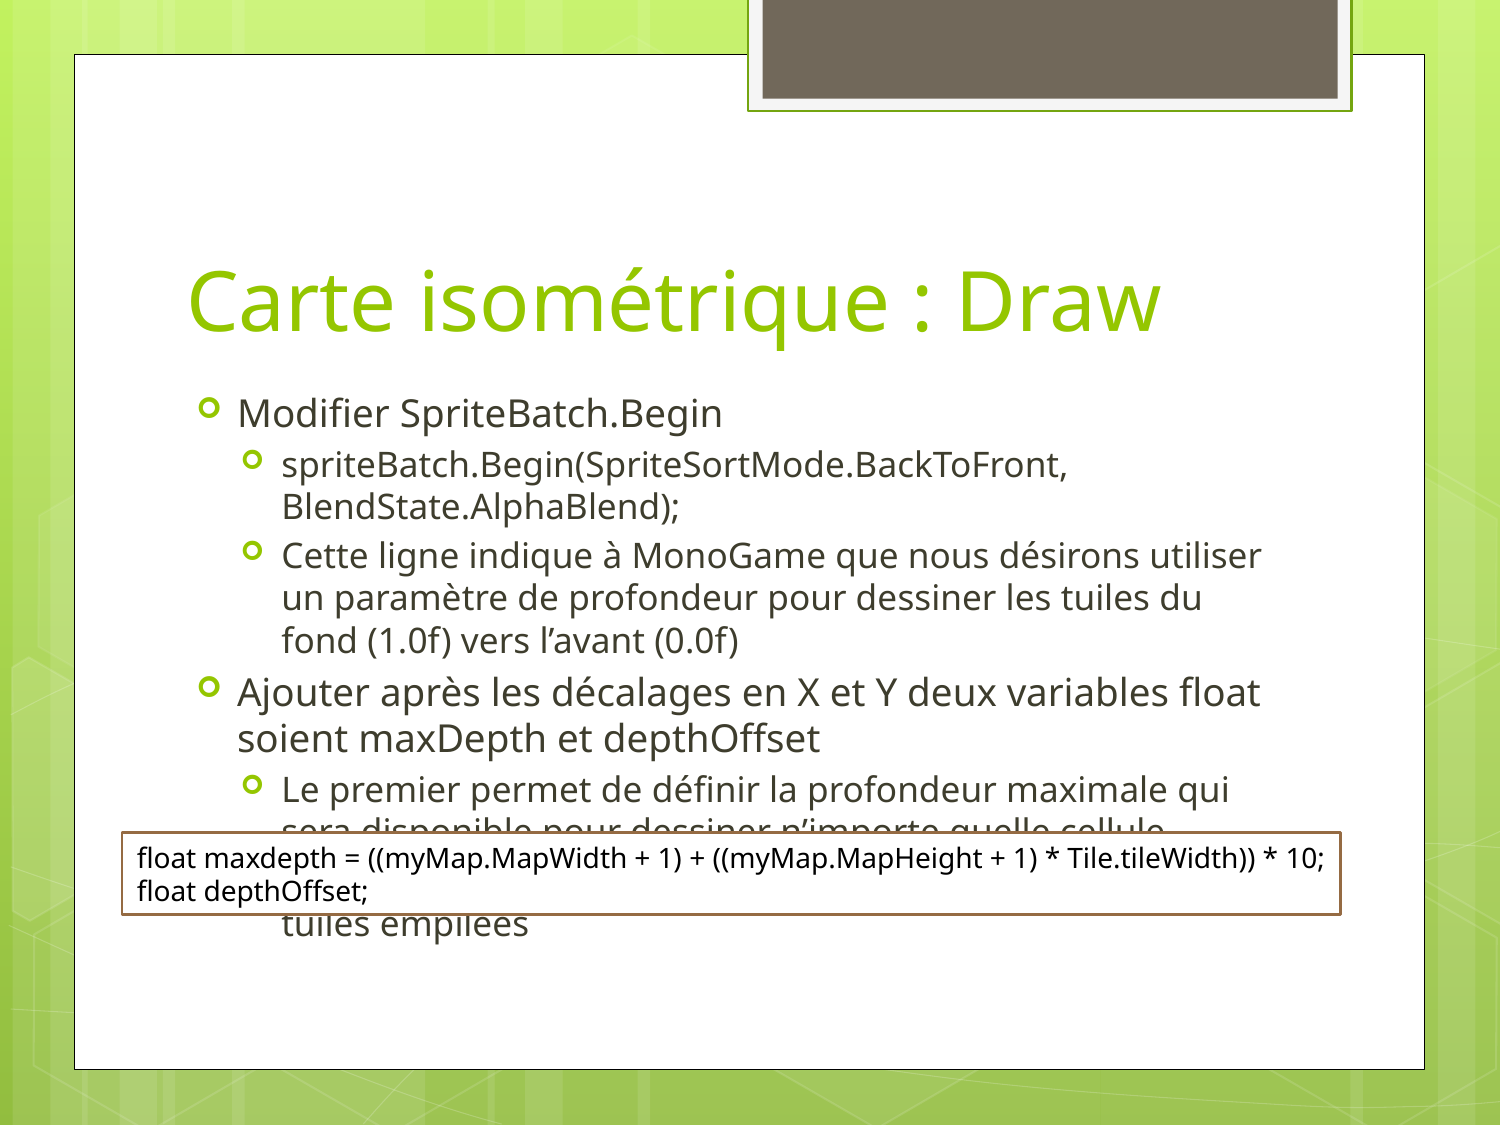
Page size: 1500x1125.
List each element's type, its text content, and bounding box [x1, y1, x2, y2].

text_box float maxdepth = ((myMap.MapWidth + 1) + ((myMap.MapHeight + 1) * Tile.tileWidth)) * 10; float depthOffset; [121, 831, 1342, 916]
title Carte isométrique : Draw [171, 168, 1324, 357]
list Modifier SpriteBatch.Begin spriteBatch.Begin(SpriteSortMode.BackToFront, BlendState.AlphaBlend); Cette ligne indique à MonoGame que nous désirons utiliser un paramètre de profondeur pour dessiner les tuiles du fond (1.0f) vers l’avant (0.0f) Ajouter après les décalages en X et Y deux variables float soient maxDepth et depthOffset Le premier permet de définir la profondeur maximale qui sera disponible pour dessiner n’importe quelle cellule Le second servira pour avoir le décalage en profondeur des tuiles empilées [171, 916, 1283, 957]
list Modifier SpriteBatch.Begin spriteBatch.Begin(SpriteSortMode.BackToFront, BlendState.AlphaBlend); Cette ligne indique à MonoGame que nous désirons utiliser un paramètre de profondeur pour dessiner les tuiles du fond (1.0f) vers l’avant (0.0f) Ajouter après les décalages en X et Y deux variables float soient maxDepth et depthOffset Le premier permet de définir la profondeur maximale qui sera disponible pour dessiner n’importe quelle cellule Le second servira pour avoir le décalage en profondeur des tuiles empilées [171, 381, 1283, 831]
